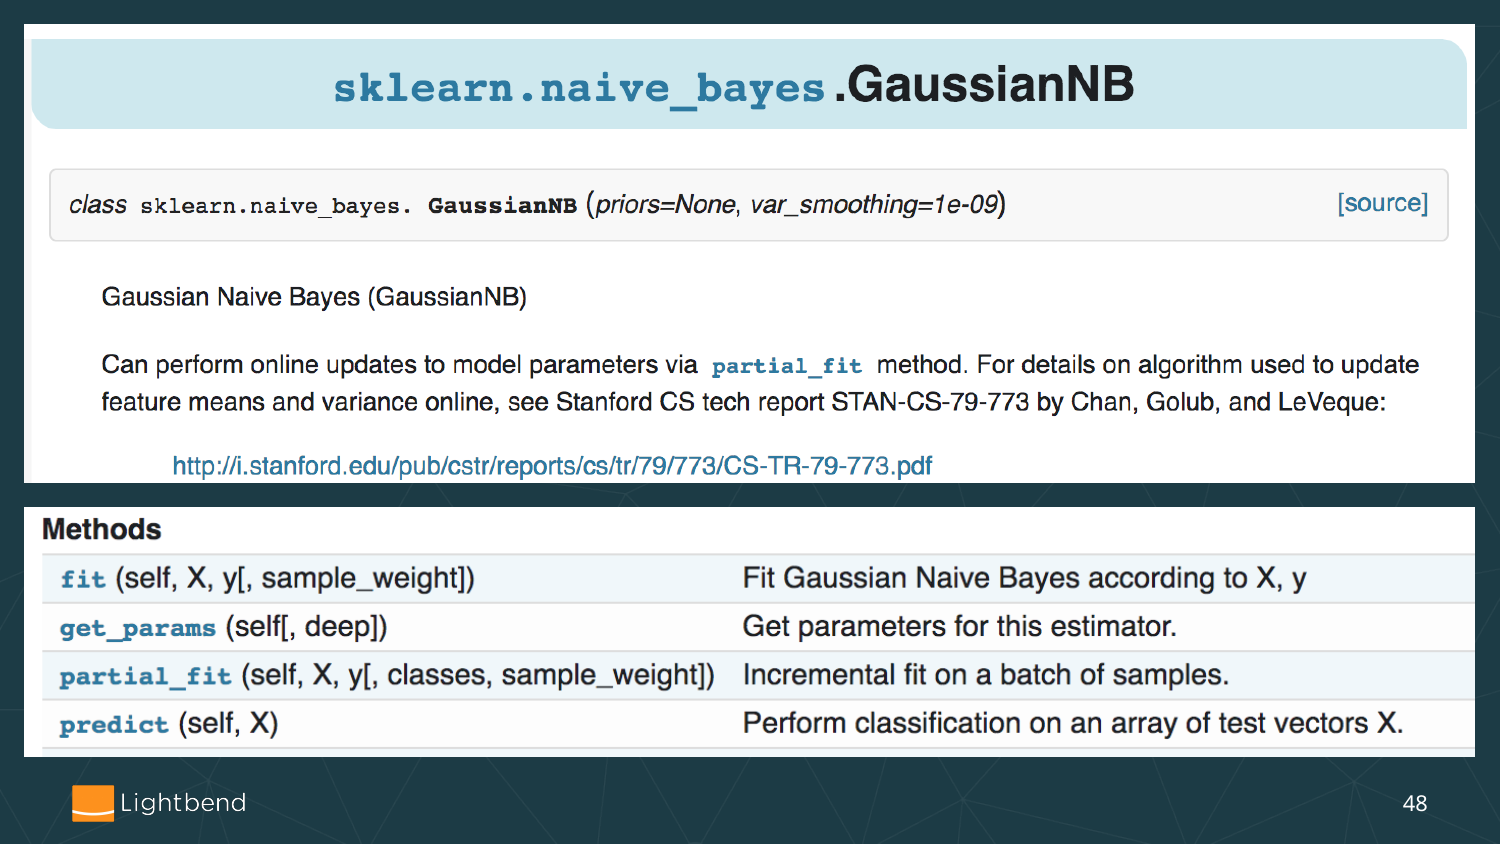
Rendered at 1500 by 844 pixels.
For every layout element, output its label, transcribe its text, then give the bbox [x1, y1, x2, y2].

picture [24, 507, 1476, 758]
slide_number ‹#› [1090, 782, 1428, 827]
picture [72, 785, 245, 822]
picture [24, 24, 1476, 483]
